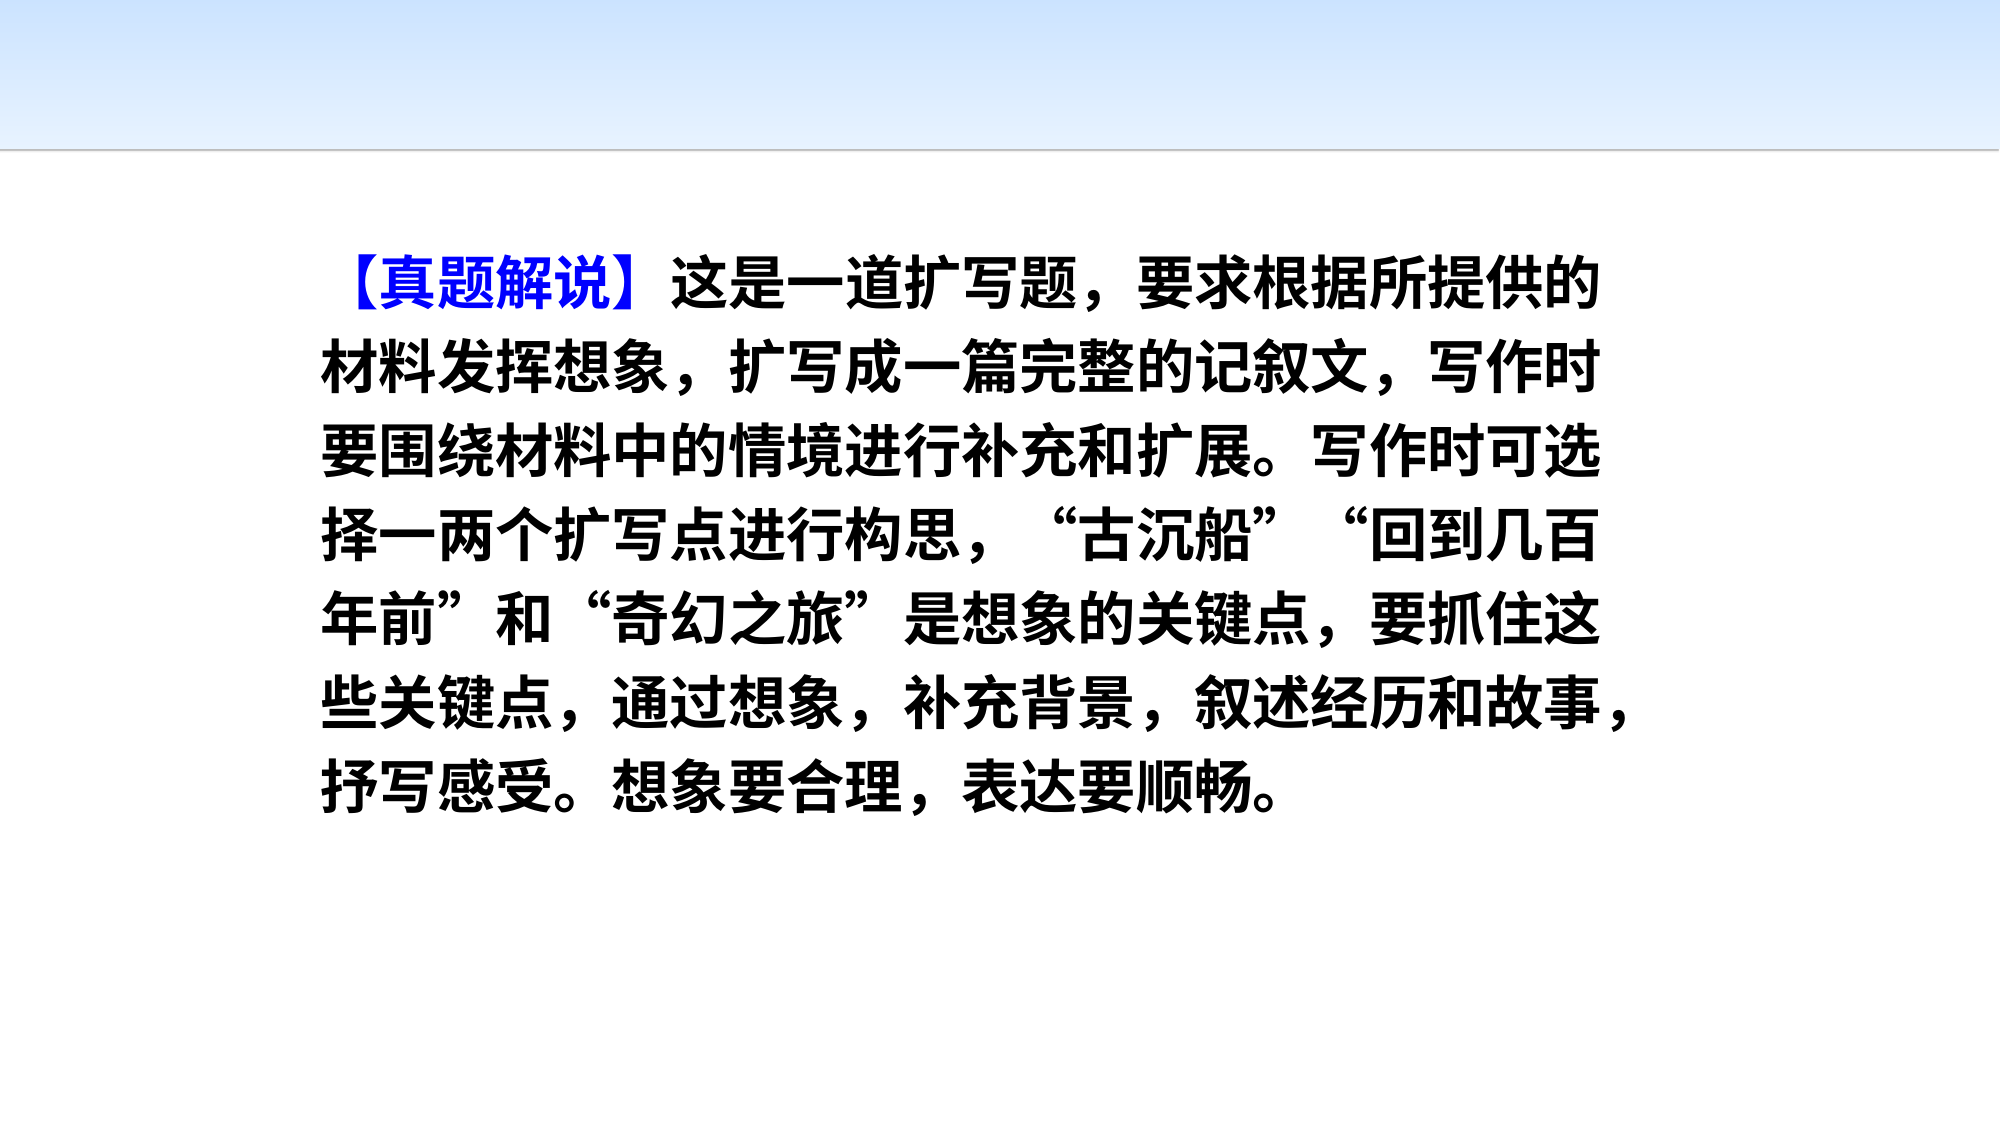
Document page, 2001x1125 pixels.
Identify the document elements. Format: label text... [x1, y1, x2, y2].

text_box 【真题解说】这是一道扩写题，要求根据所提供的材料发挥想象，扩写成一篇完整的记叙文，写作时要围绕材料中的情境进行补充和扩展。写作时可选择一两个扩写点进行构思，“古沉船”“回到几百年前”和“奇幻之旅”是想象的关键点，要抓住这些关键点，通过想象，补充背景，叙述经历和故事，抒写感受。想象要合理，表达要顺畅。 [305, 224, 1641, 828]
